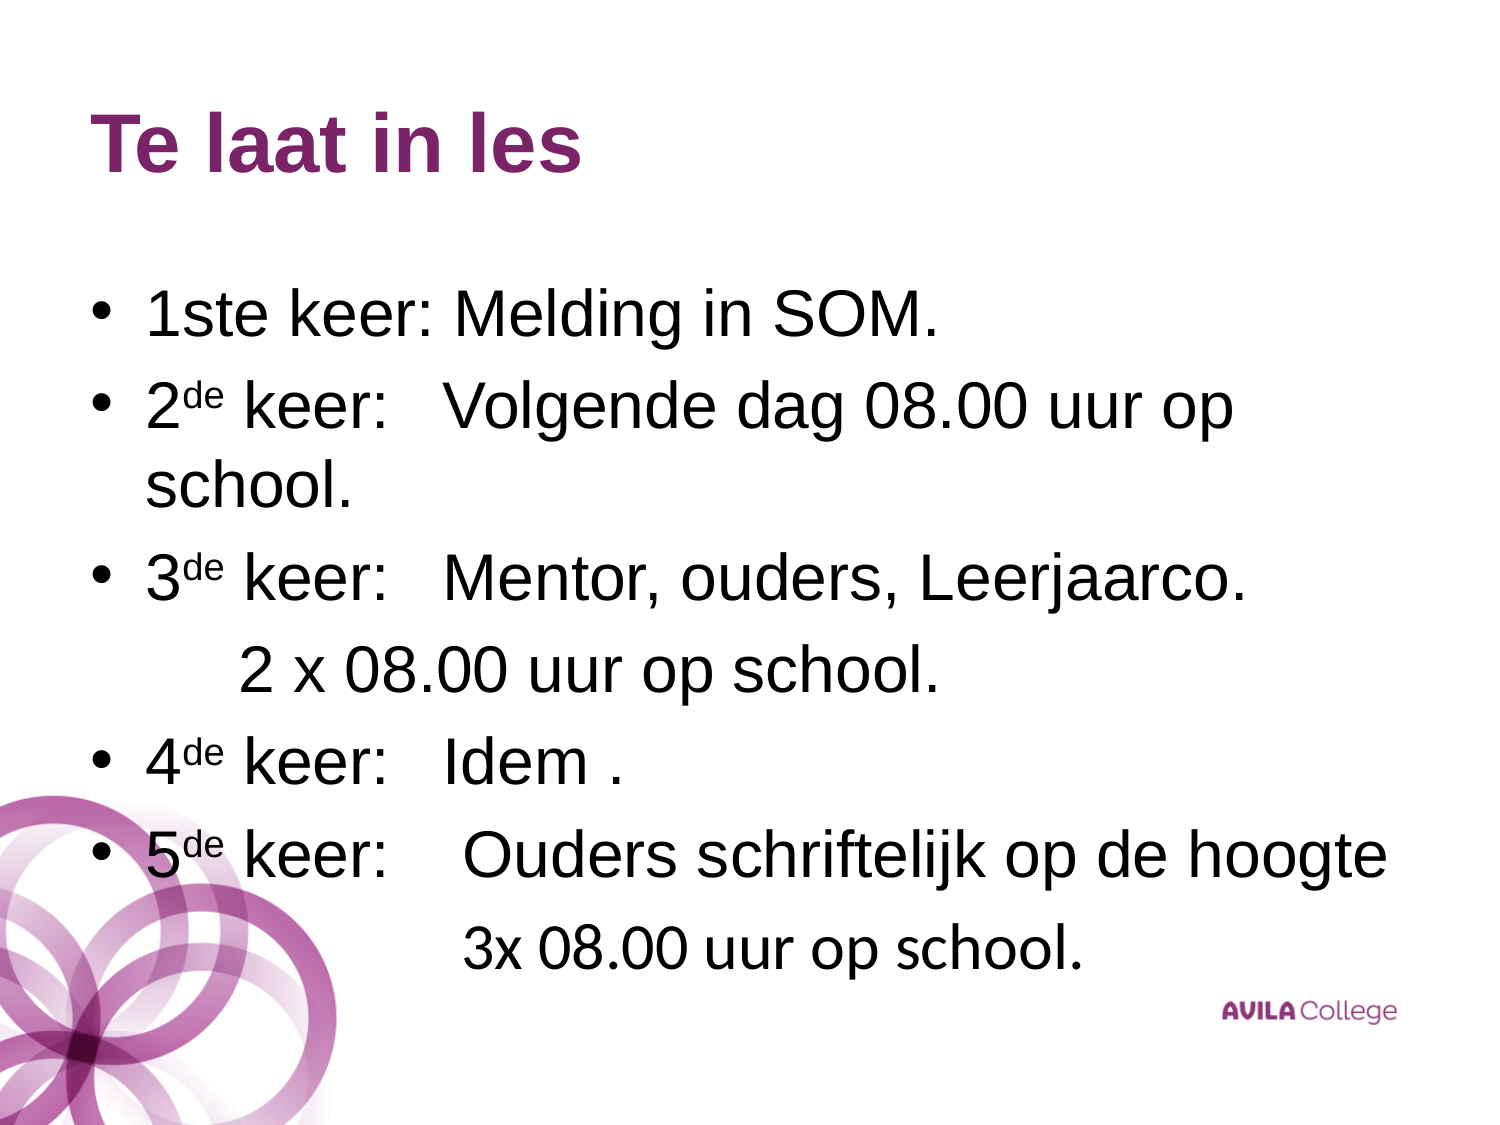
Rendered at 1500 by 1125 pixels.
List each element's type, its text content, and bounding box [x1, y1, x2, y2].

list 1ste keer: Melding in SOM. 2de keer: Volgende dag 08.00 uur op school. 3de keer: Mentor, ouders, Leerjaarco. 2 x 08.00 uur op school. 4de keer: Idem . 5de keer: Ouders schriftelijk op de hoogte 3x 08.00 uur op school. [75, 262, 1425, 1005]
picture [0, 0, 1500, 1125]
title Te laat in les [75, 45, 1425, 233]
